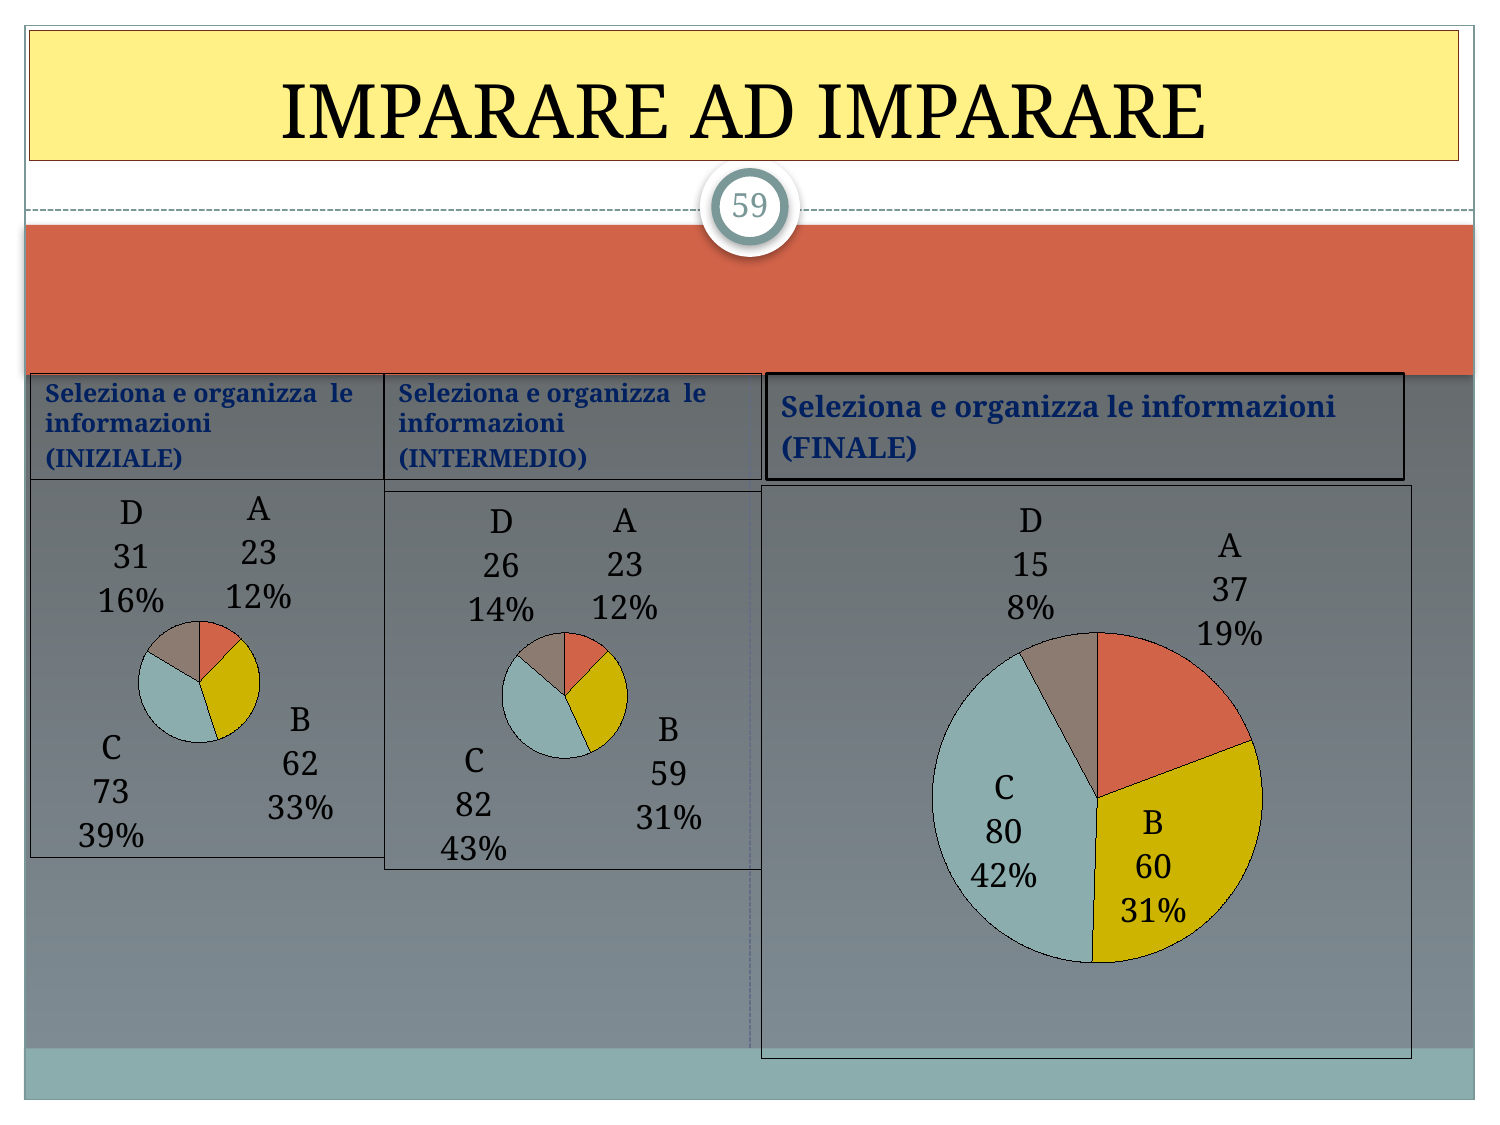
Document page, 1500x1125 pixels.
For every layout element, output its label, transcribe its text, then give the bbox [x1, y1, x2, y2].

title IMPARARE AD IMPARARE [29, 30, 1459, 161]
text_box Seleziona e organizza le informazioni (INTERMEDIO) [383, 373, 762, 480]
text_box Seleziona e organizza le informazioni (INIZIALE) [30, 373, 383, 477]
slide_number 59 [712, 171, 788, 244]
list Seleziona e organizza le informazioni (FINALE) [765, 372, 1405, 481]
chart [30, 479, 1412, 1059]
